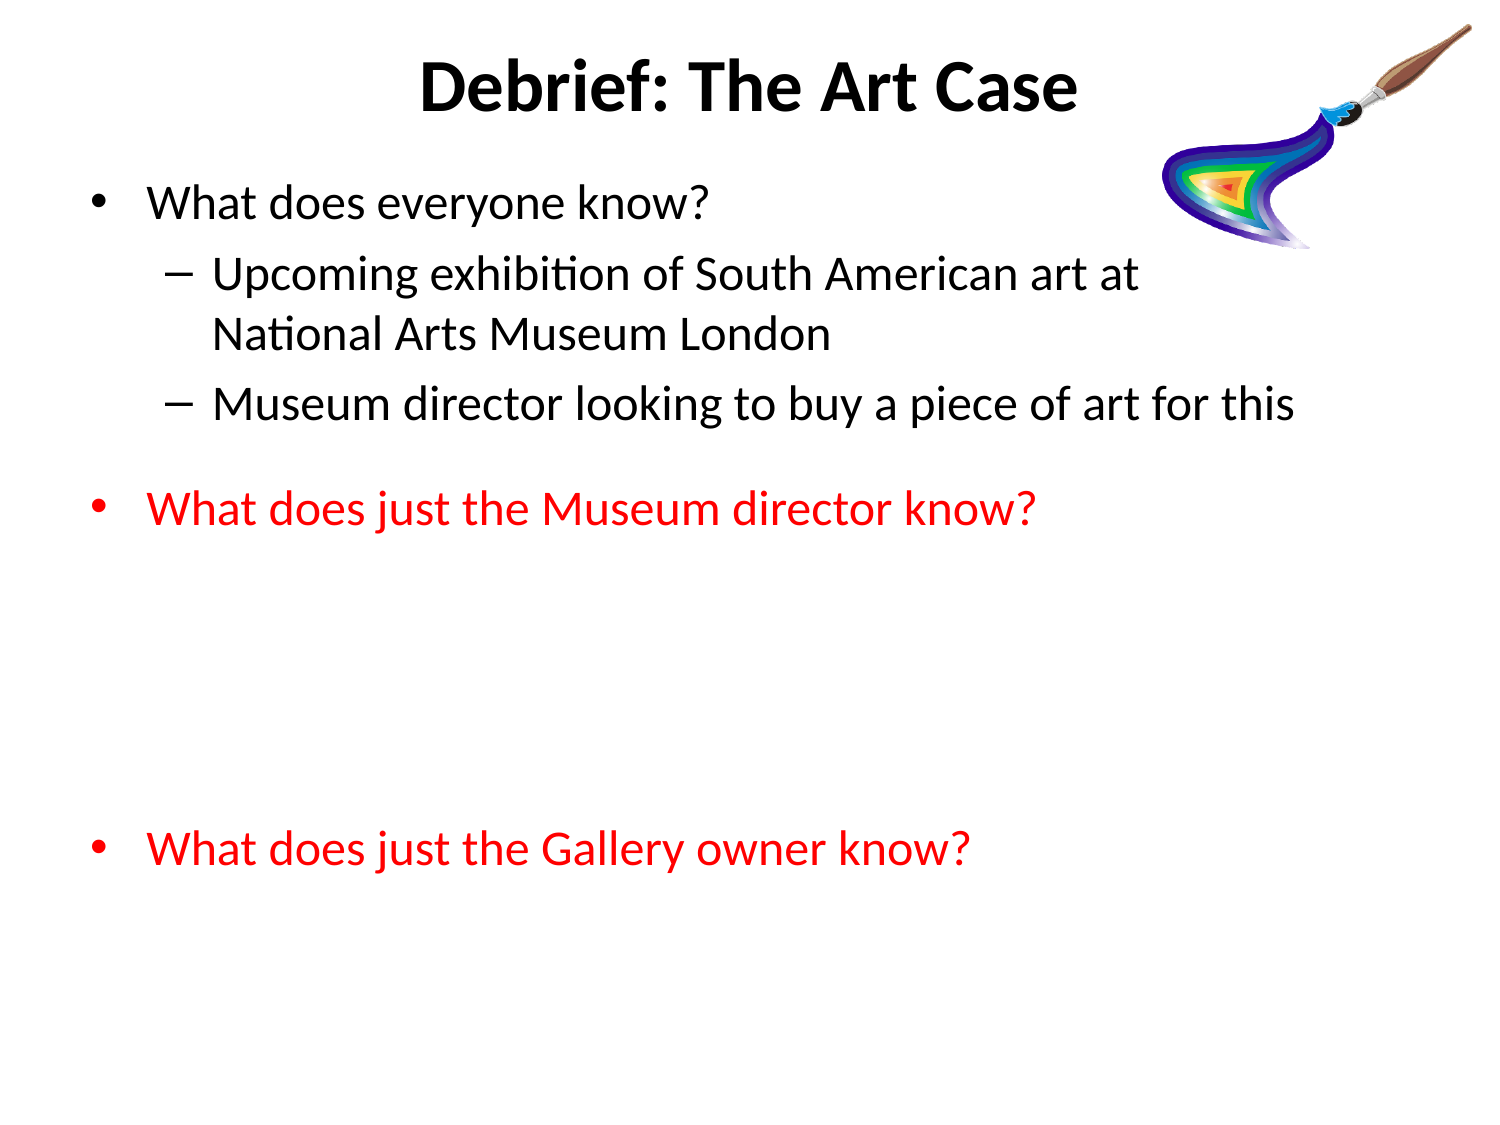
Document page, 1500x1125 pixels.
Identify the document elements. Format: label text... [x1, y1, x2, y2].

list What does everyone know? Upcoming exhibition of South American art at National Arts Museum London Museum director looking to buy a piece of art for this What does just the Museum director know? Best alternative (BATNA): acceptable quality piece from To-map for £300,000 - £350,000 (unreliable gallery) Reservation price: £600,000 (really wants high quality) What does just the Gallery owner know? Potential sale to wealthy collector for £1,000,000 (phantom BATNA) Reservation price: £400,000 (really wants NAML showing) [75, 162, 1425, 1125]
picture [1162, 24, 1472, 249]
title Debrief: The Art Case [75, 0, 1425, 162]
